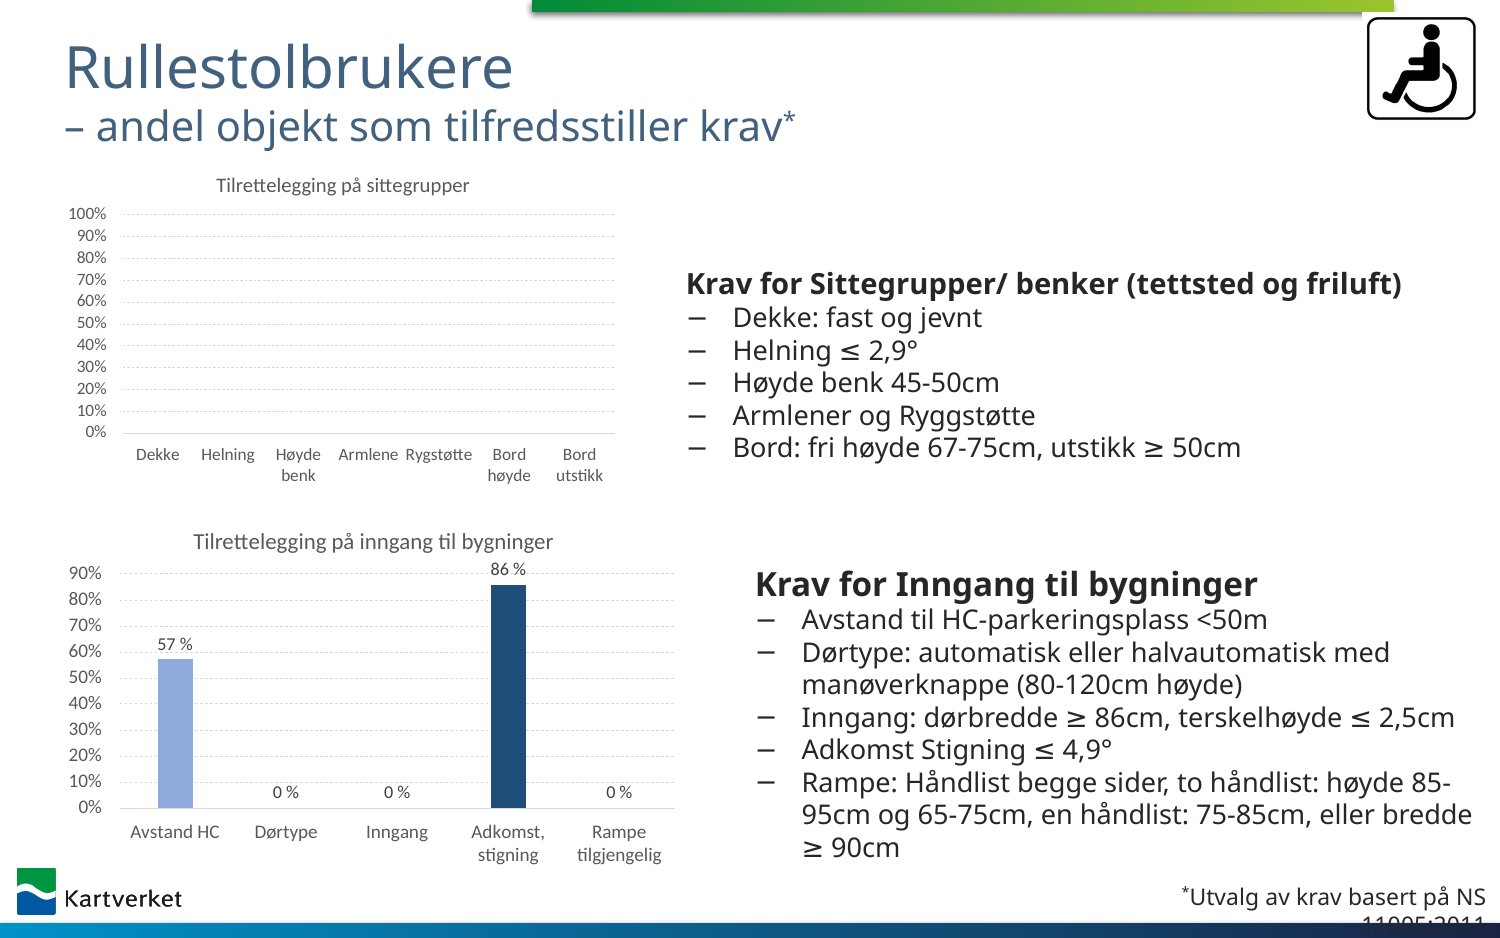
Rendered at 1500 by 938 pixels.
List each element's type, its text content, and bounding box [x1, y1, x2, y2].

picture [62, 166, 625, 492]
text_box Krav for Inngang til bygninger Avstand til HC-parkeringsplass <50m Dørtype: automatisk eller halvautomatisk med manøverknappe (80-120cm høyde) Inngang: dørbredde ≥ 86cm, terskelhøyde ≤ 2,5cm Adkomst Stigning ≤ 4,9° Rampe: Håndlist begge sider, to håndlist: høyde 85-95cm og 65-75cm, en håndlist: 75-85cm, eller bredde ≥ 90cm [740, 555, 1491, 870]
text_box Rullestolbrukere – andel objekt som tilfredsstiller krav* [49, 25, 1431, 158]
picture [62, 520, 686, 874]
picture [1362, 12, 1481, 126]
text_box *Utvalg av krav basert på NS 11005:2011 [1068, 873, 1500, 938]
text_box Krav for Sittegrupper/ benker (tettsted og friluft) Dekke: fast og jevnt Helning ≤ 2,9° Høyde benk 45-50cm Armlener og Ryggstøtte Bord: fri høyde 67-75cm, utstikk ≥ 50cm [670, 258, 1418, 471]
